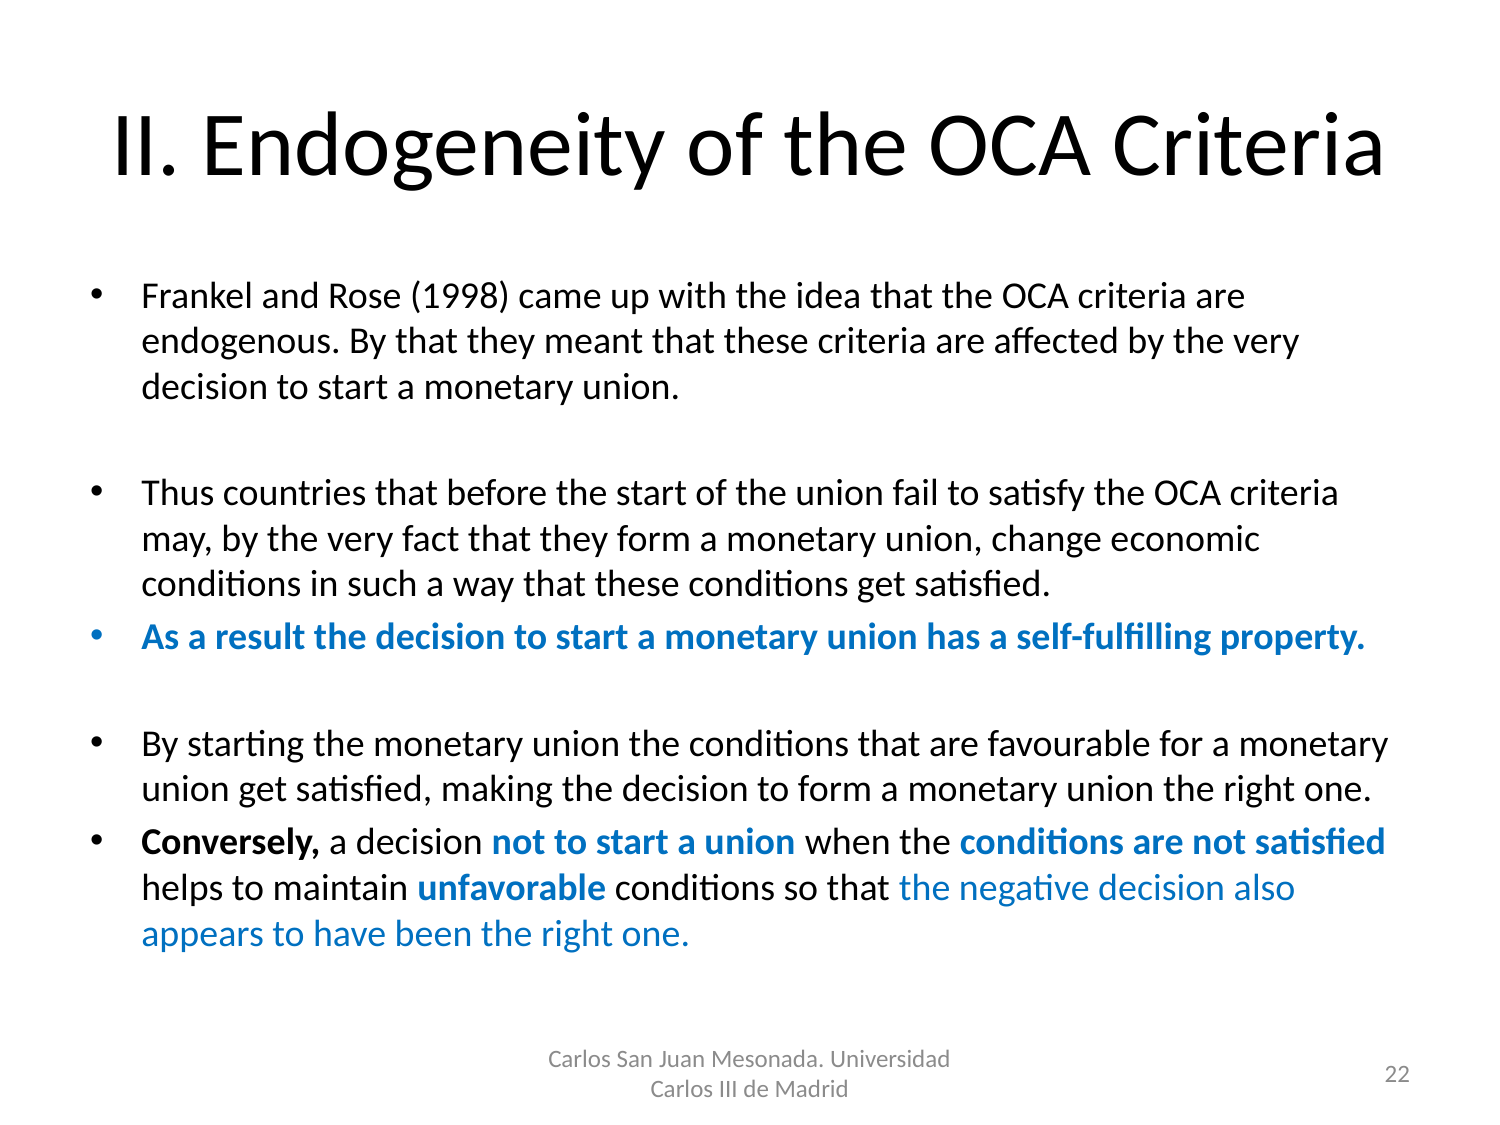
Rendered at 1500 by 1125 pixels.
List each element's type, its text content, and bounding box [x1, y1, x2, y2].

slide_number 22 [1074, 1042, 1425, 1103]
title II. Endogeneity of the OCA Criteria [74, 44, 1426, 233]
footer Carlos San Juan Mesonada. Universidad Carlos III de Madrid [512, 1042, 988, 1103]
list Frankel and Rose (1998) came up with the idea that the OCA criteria are endogenous. By that they meant that these criteria are affected by the very decision to start a monetary union. Thus countries that before the start of the union fail to satisfy the OCA criteria may, by the very fact that they form a monetary union, change economic conditions in such a way that these conditions get satisfied. As a result the decision to start a monetary union has a self-fulfilling property. By starting the monetary union the conditions that are favourable for a monetary union get satisfied, making the decision to form a monetary union the right one. Conversely, a decision not to start a union when the conditions are not satisfied helps to maintain unfavorable conditions so that the negative decision also appears to have been the right one. [74, 262, 1426, 1006]
